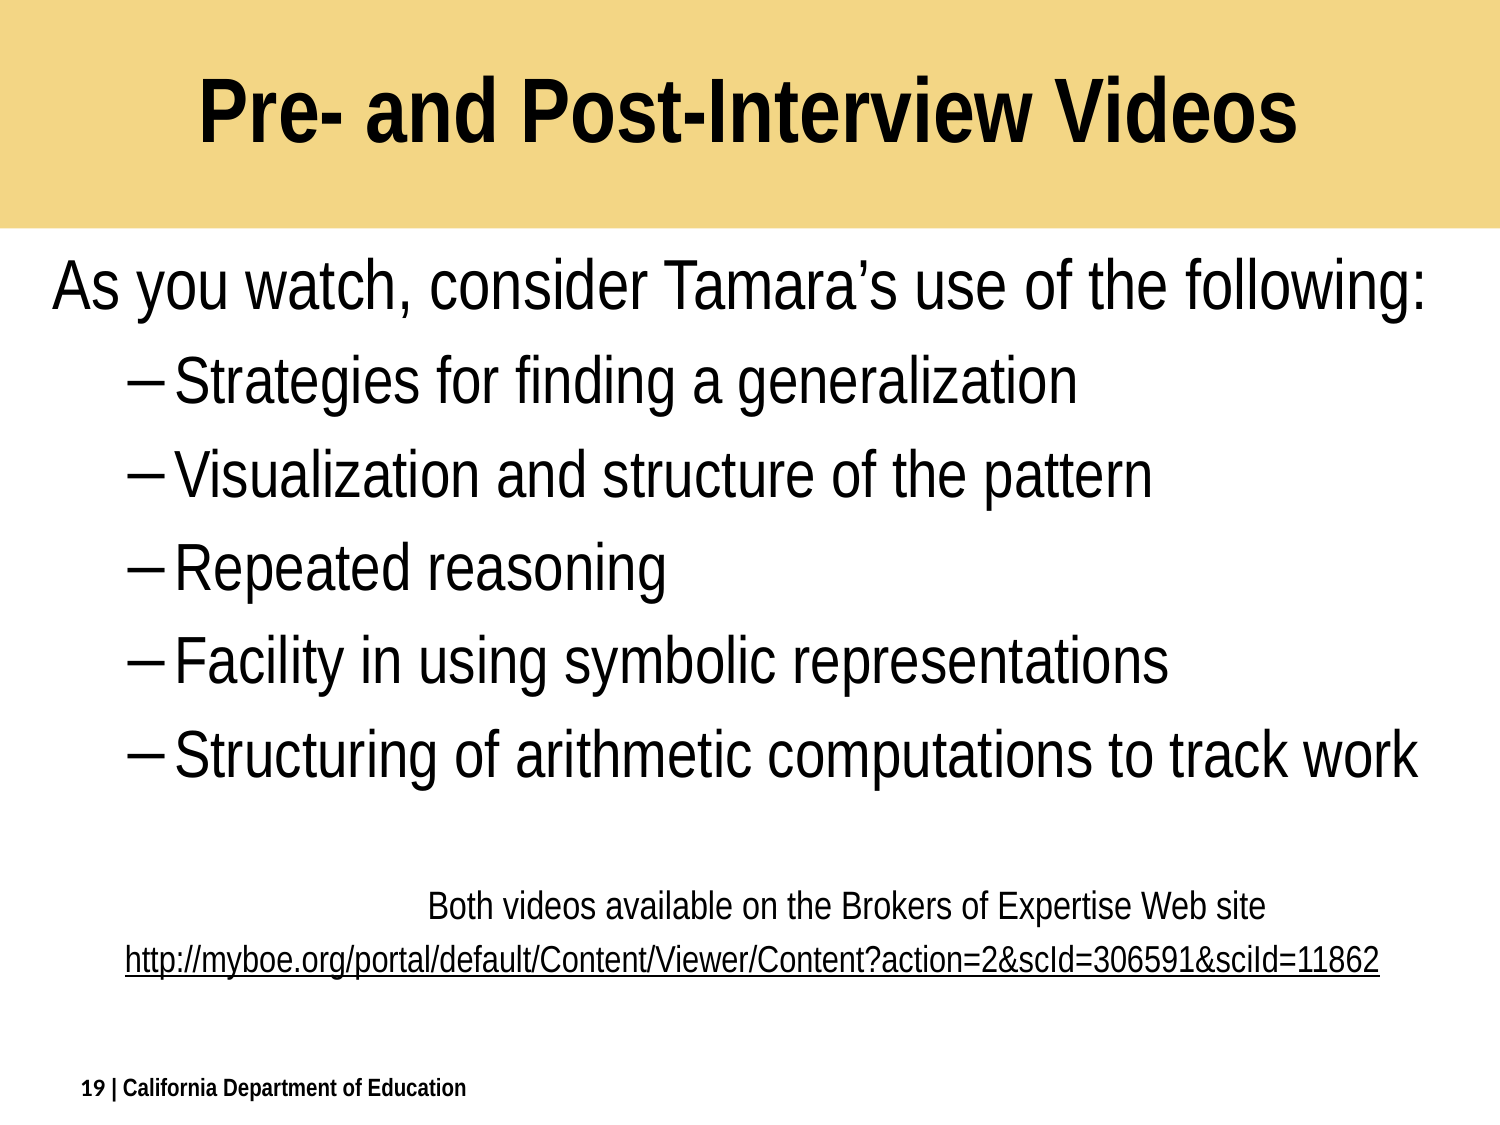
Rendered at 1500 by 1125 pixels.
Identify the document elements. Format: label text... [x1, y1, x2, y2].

slide_number 19 [55, 1064, 121, 1124]
title Pre- and Post-Interview Videos [75, 11, 1425, 200]
list As you watch, consider Tamara’s use of the following: Strategies for finding a generalization Visualization and structure of the pattern Repeated reasoning Facility in using symbolic representations Structuring of arithmetic computations to track work Both videos available on the Brokers of Expertise Web site http://myboe.org/portal/default/Content/Viewer/Content?action=2&scId=306591&sciId=11862 [37, 231, 1458, 1054]
footer | California Department of Education [121, 1064, 699, 1124]
